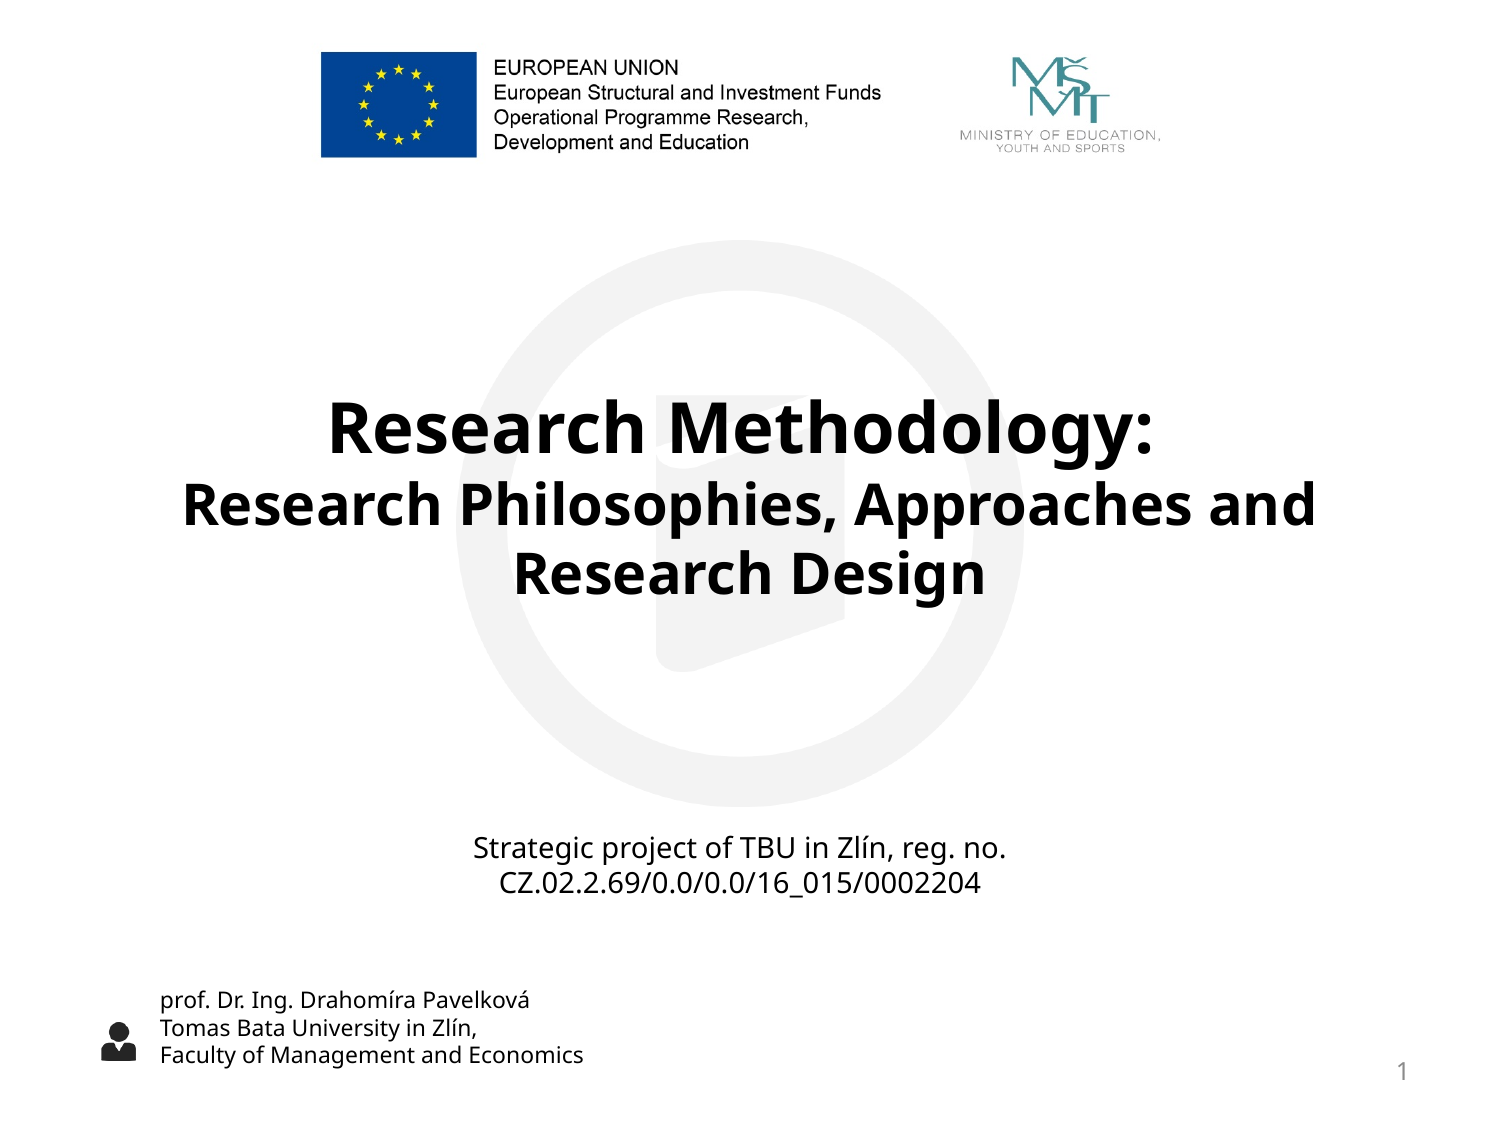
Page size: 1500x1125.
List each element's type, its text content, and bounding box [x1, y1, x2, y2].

title Research Methodology: Research Philosophies, Approaches and Research Design [1028, 373, 1388, 615]
title Research Methodology: Research Philosophies, Approaches and Research Design [112, 373, 451, 615]
picture [268, 0, 1212, 210]
slide_number 1 [1074, 1042, 1425, 1103]
text_box Strategic project of TBU in Zlín, reg. no. CZ.02.2.69/0.0/0.0/16_015/0002204 [267, 822, 1213, 907]
footer prof. Dr. Ing. Drahomíra Pavelková Tomas Bata University in Zlín, Faculty of Management and Economics [145, 999, 609, 1083]
picture [101, 1021, 136, 1062]
picture [456, 239, 1024, 808]
